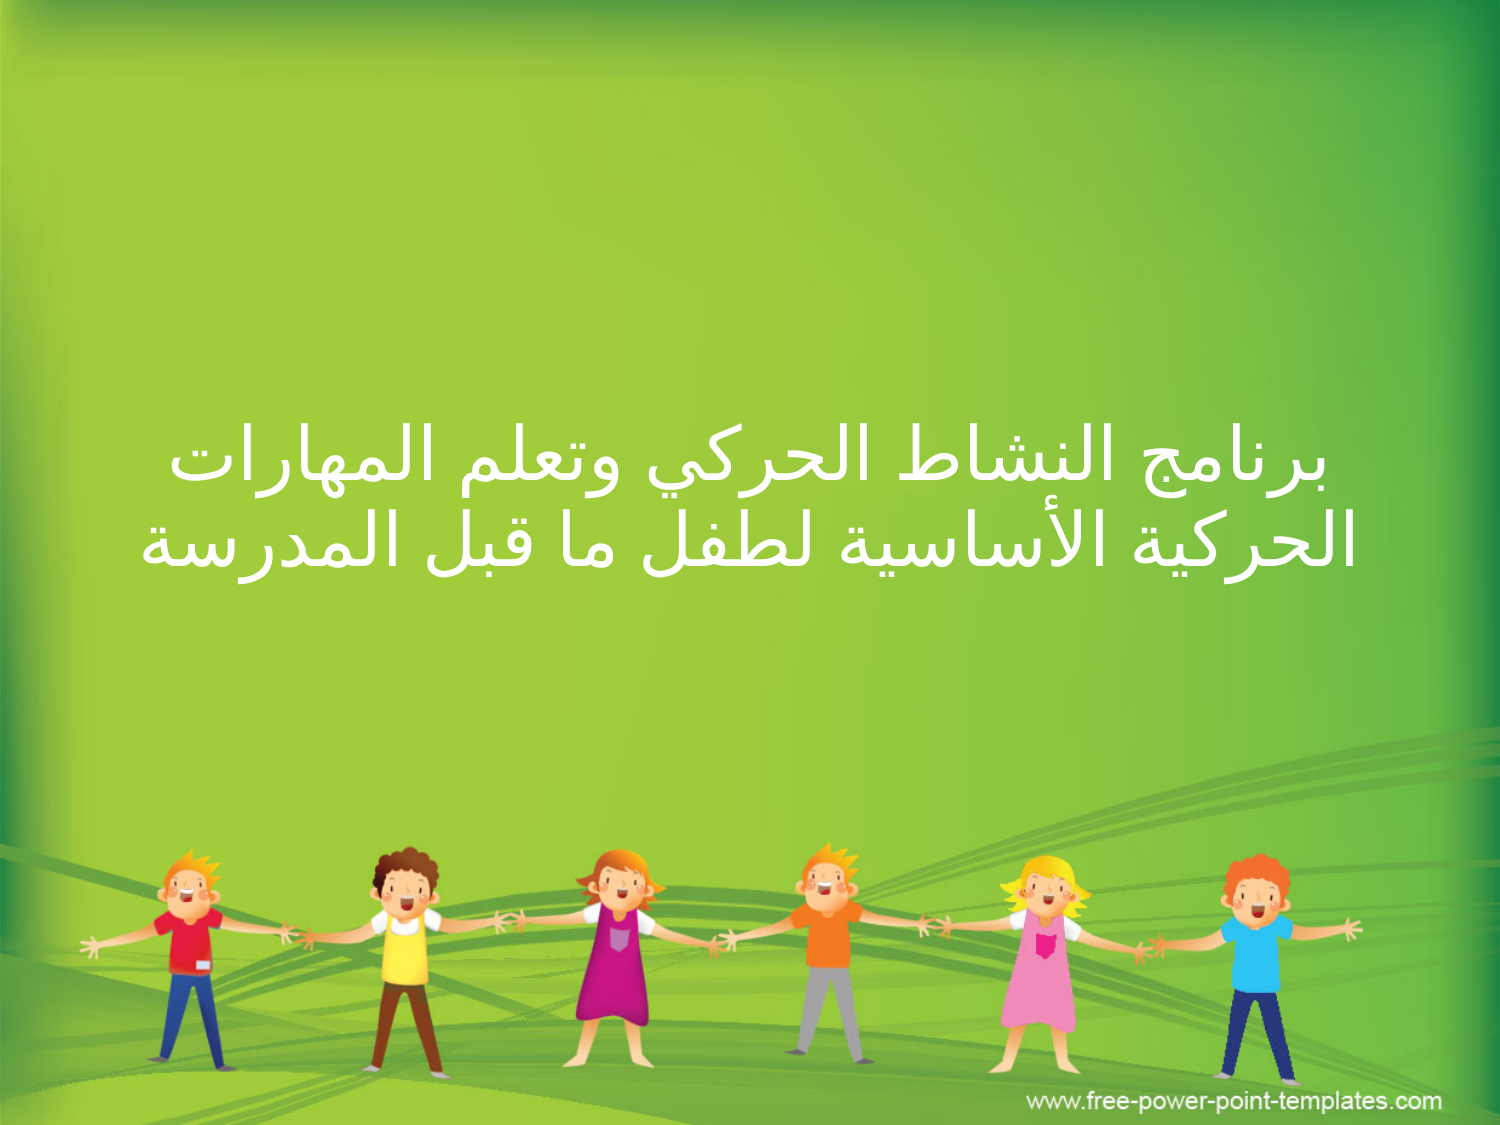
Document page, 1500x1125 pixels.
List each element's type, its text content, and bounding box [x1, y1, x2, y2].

title برنامج النشاط الحركي وتعلم المهارات الحركية الأساسية لطفل ما قبل المدرسة [112, 349, 1388, 591]
picture [0, 0, 1500, 1125]
